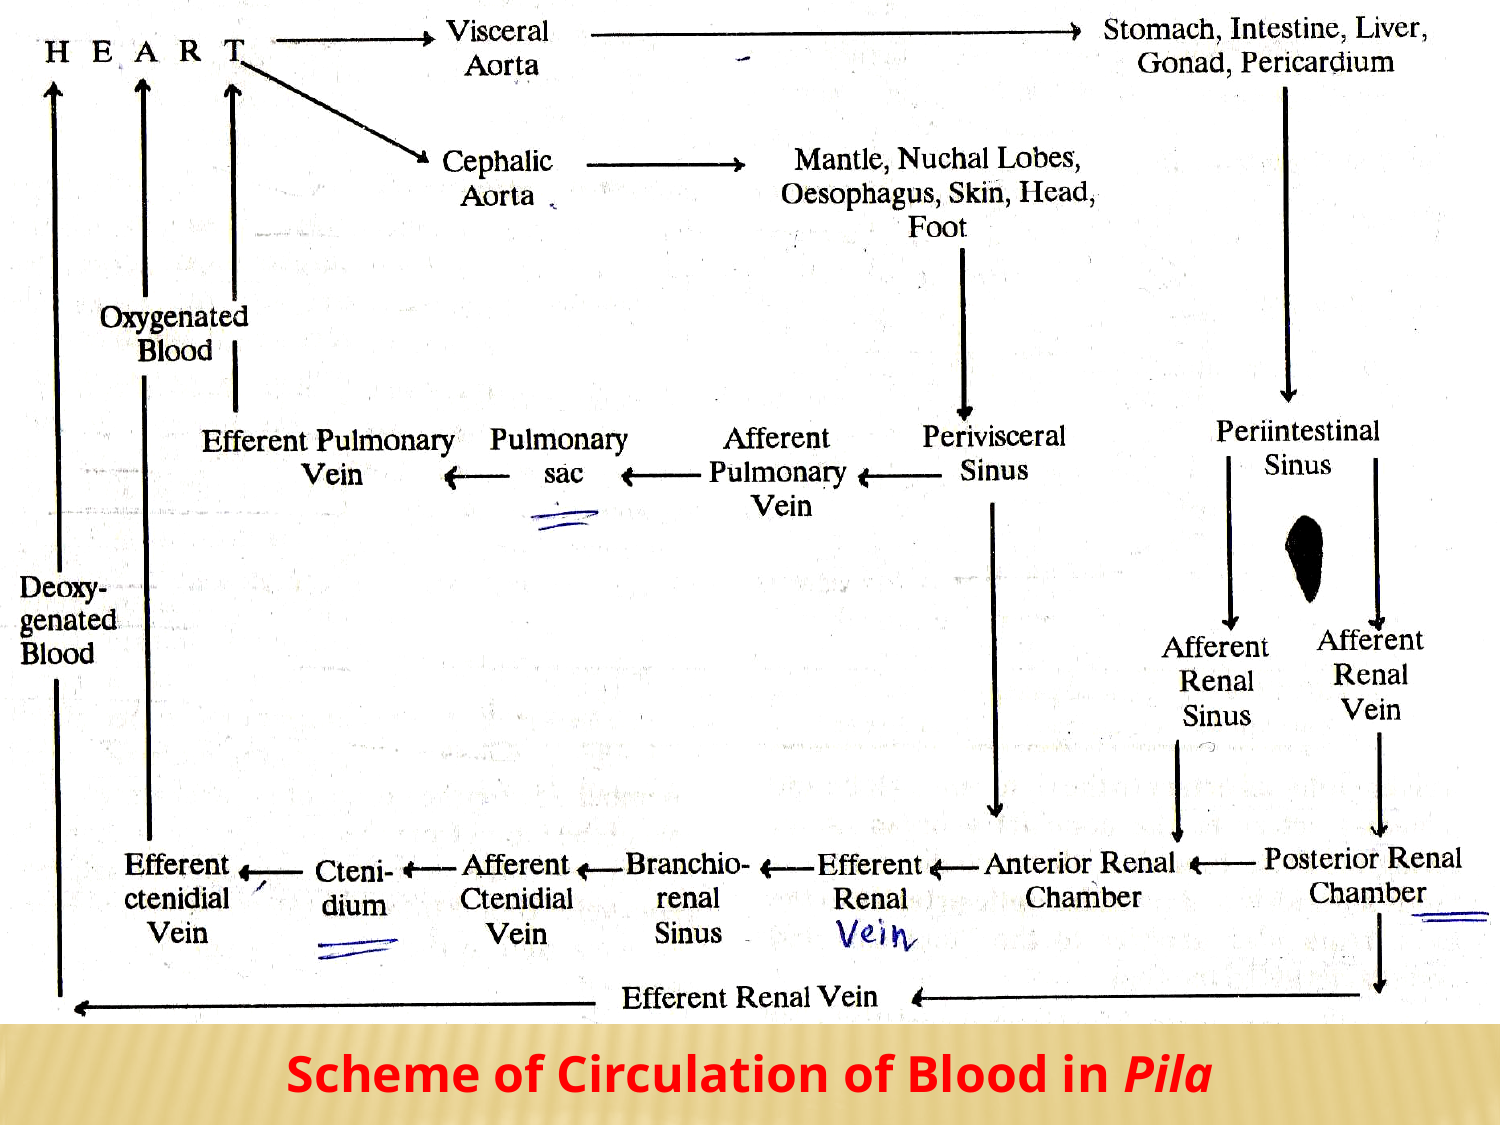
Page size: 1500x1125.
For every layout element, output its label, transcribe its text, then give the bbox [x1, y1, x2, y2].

text_box Scheme of Circulation of Blood in Pila [0, 1037, 1500, 1110]
picture [0, 0, 1500, 1024]
